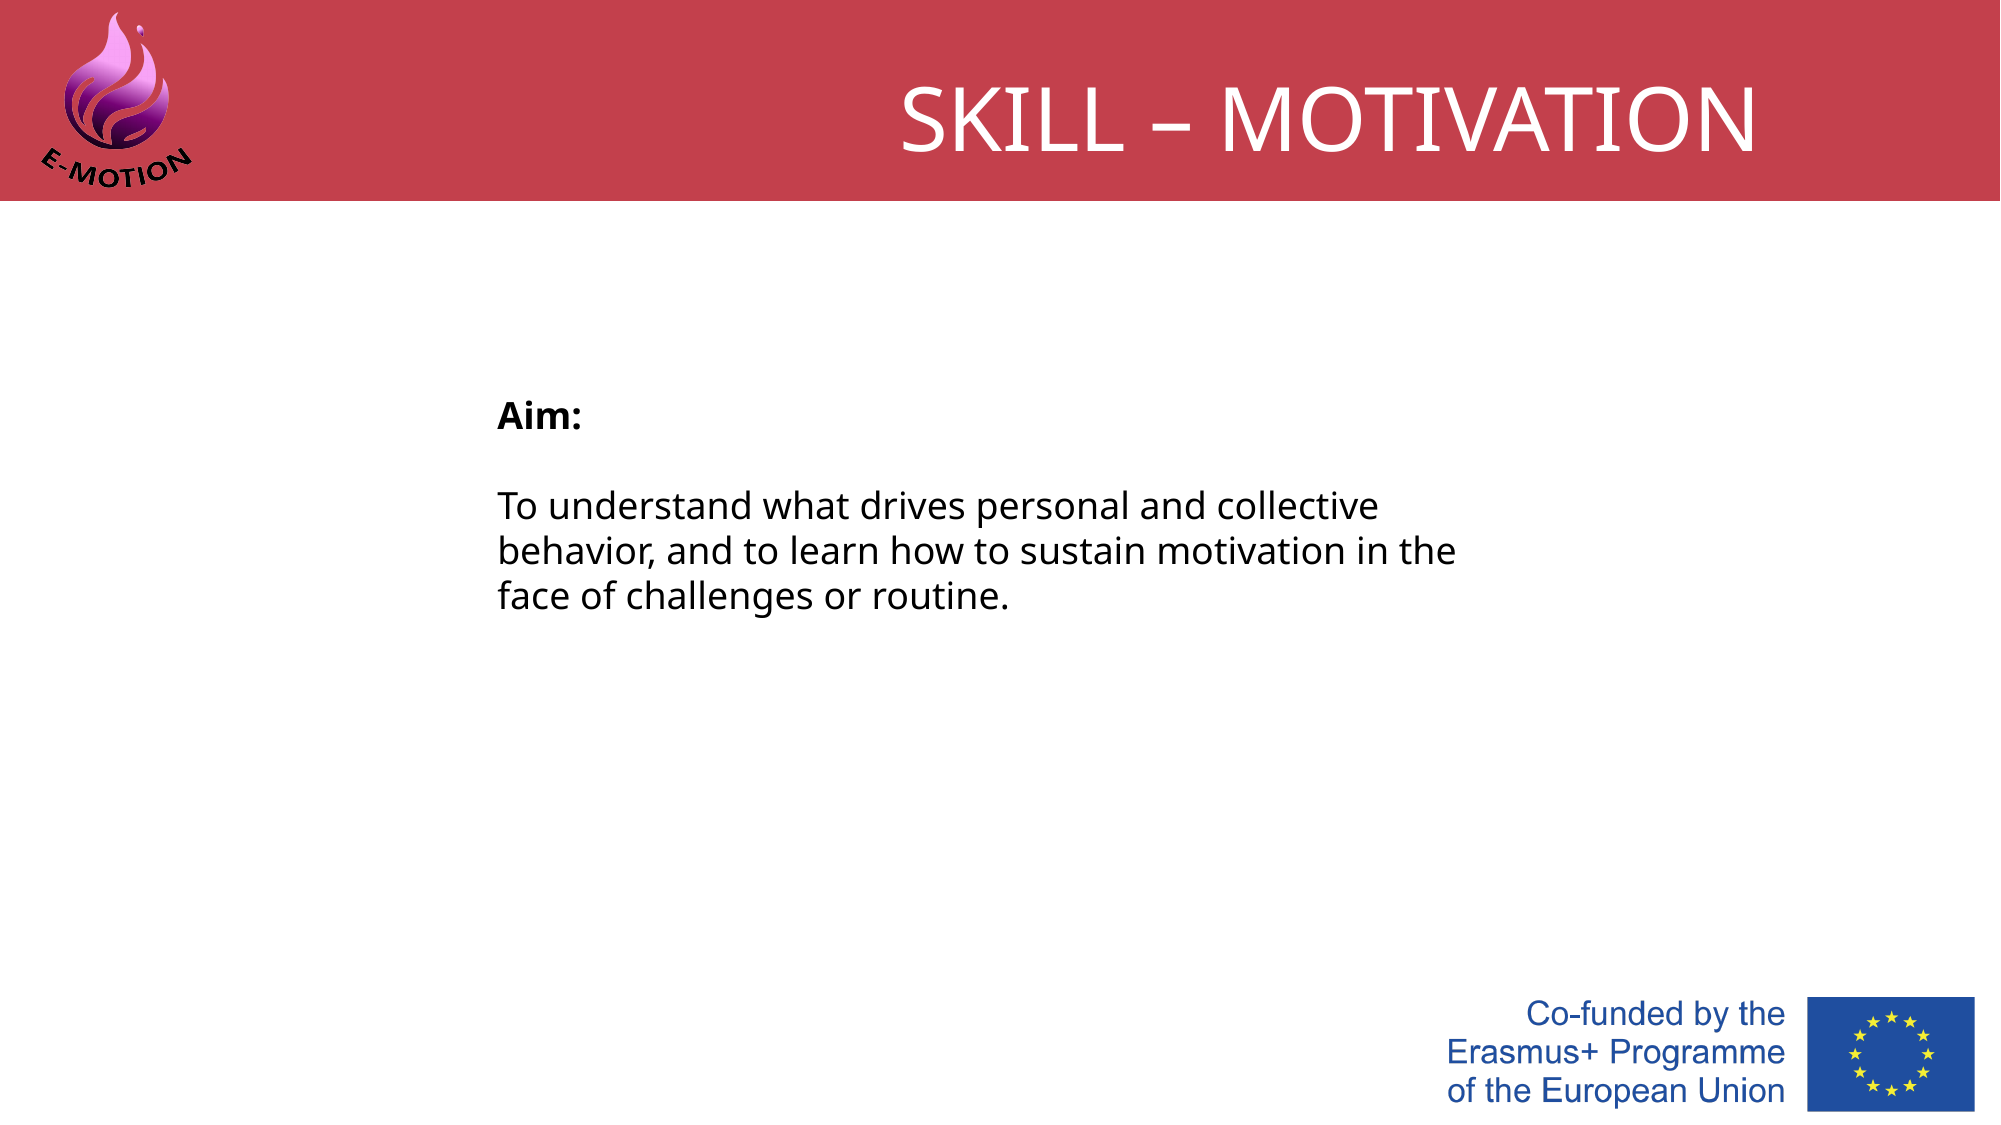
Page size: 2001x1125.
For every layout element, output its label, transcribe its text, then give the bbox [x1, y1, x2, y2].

text_box SKILL – MOTIVATION [518, 55, 1778, 330]
picture [0, 0, 253, 247]
text_box Aim: To understand what drives personal and collective behavior, and to learn how to sustain motivation in the face of challenges or routine. [482, 385, 1495, 625]
